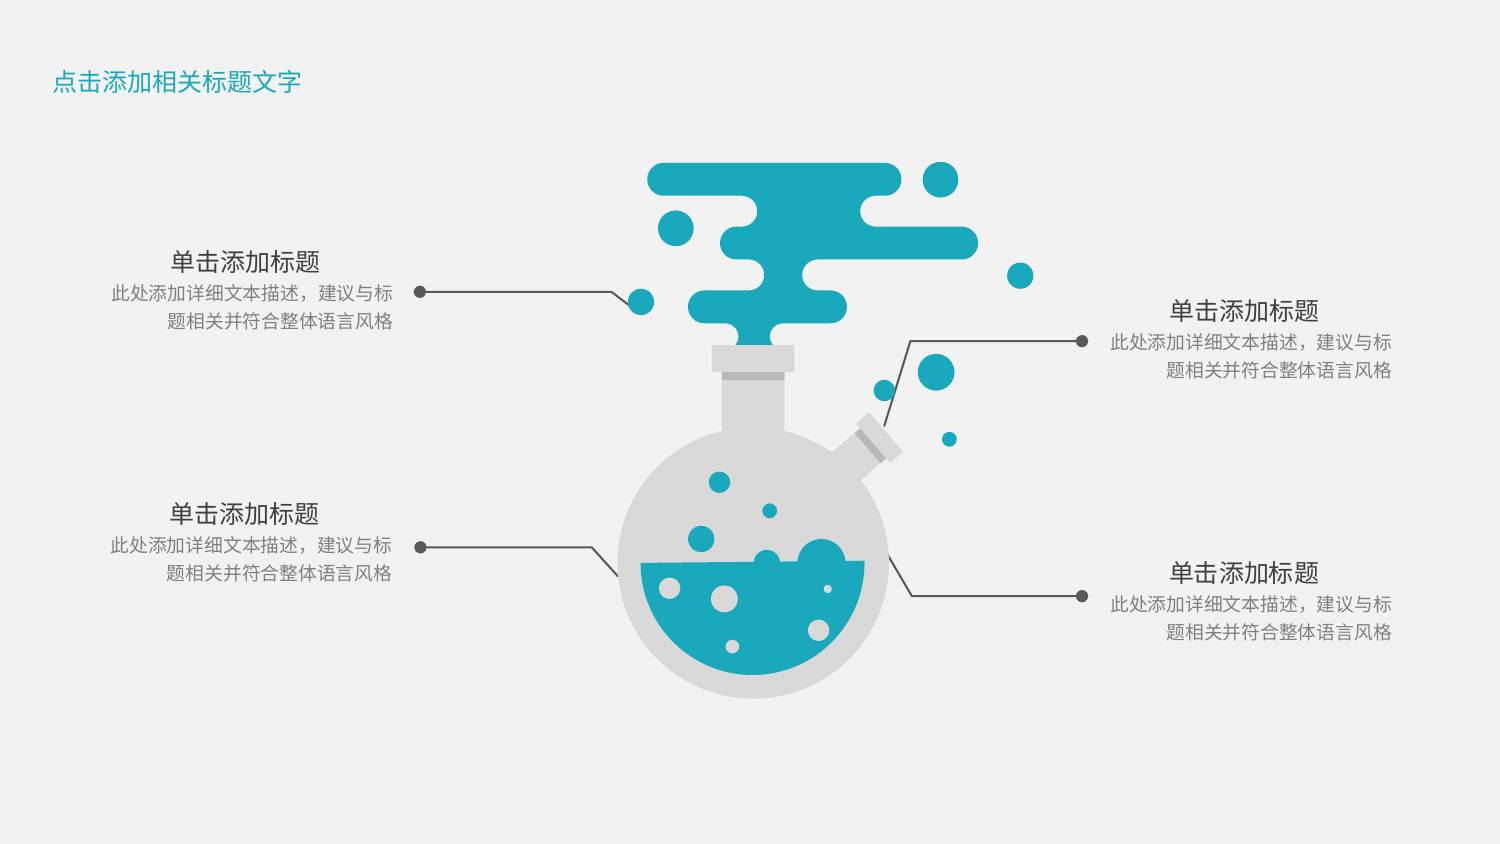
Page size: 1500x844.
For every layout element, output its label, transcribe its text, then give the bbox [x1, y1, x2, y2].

text_box 单击添加标题 此处添加详细文本描述，建议与标题相关并符合整体语言风格 [1082, 288, 1407, 389]
text_box 单击添加标题 此处添加详细文本描述，建议与标题相关并符合整体语言风格 [82, 491, 407, 592]
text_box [617, 161, 1034, 699]
text_box [1039, 586, 1089, 603]
text_box [413, 285, 612, 312]
text_box [414, 541, 612, 576]
text_box [1039, 334, 1089, 360]
text_box 单击添加标题 此处添加详细文本描述，建议与标题相关并符合整体语言风格 [83, 238, 408, 340]
text_box 单击添加标题 此处添加详细文本描述，建议与标题相关并符合整体语言风格 [1082, 550, 1407, 652]
